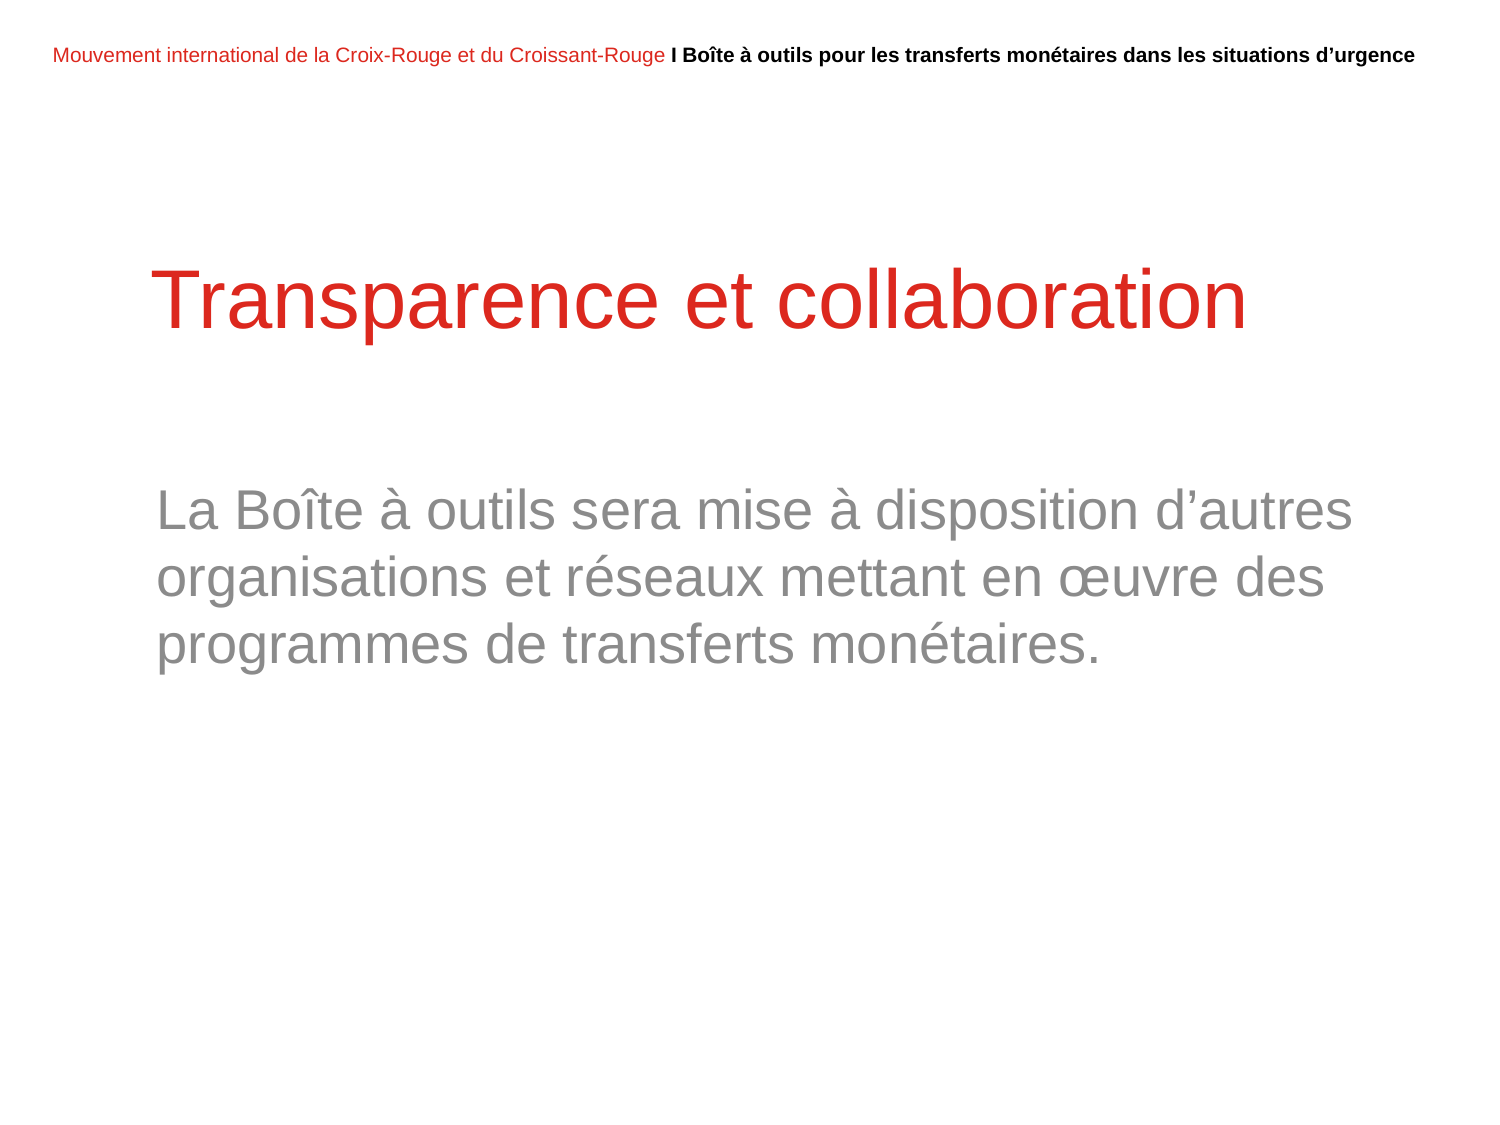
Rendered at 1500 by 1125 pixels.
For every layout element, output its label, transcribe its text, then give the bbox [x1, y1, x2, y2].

title Transparence et collaboration [135, 237, 1411, 462]
list La Boîte à outils sera mise à disposition d’autres organisations et réseaux mettant en œuvre des programmes de transferts monétaires. [141, 456, 1420, 693]
